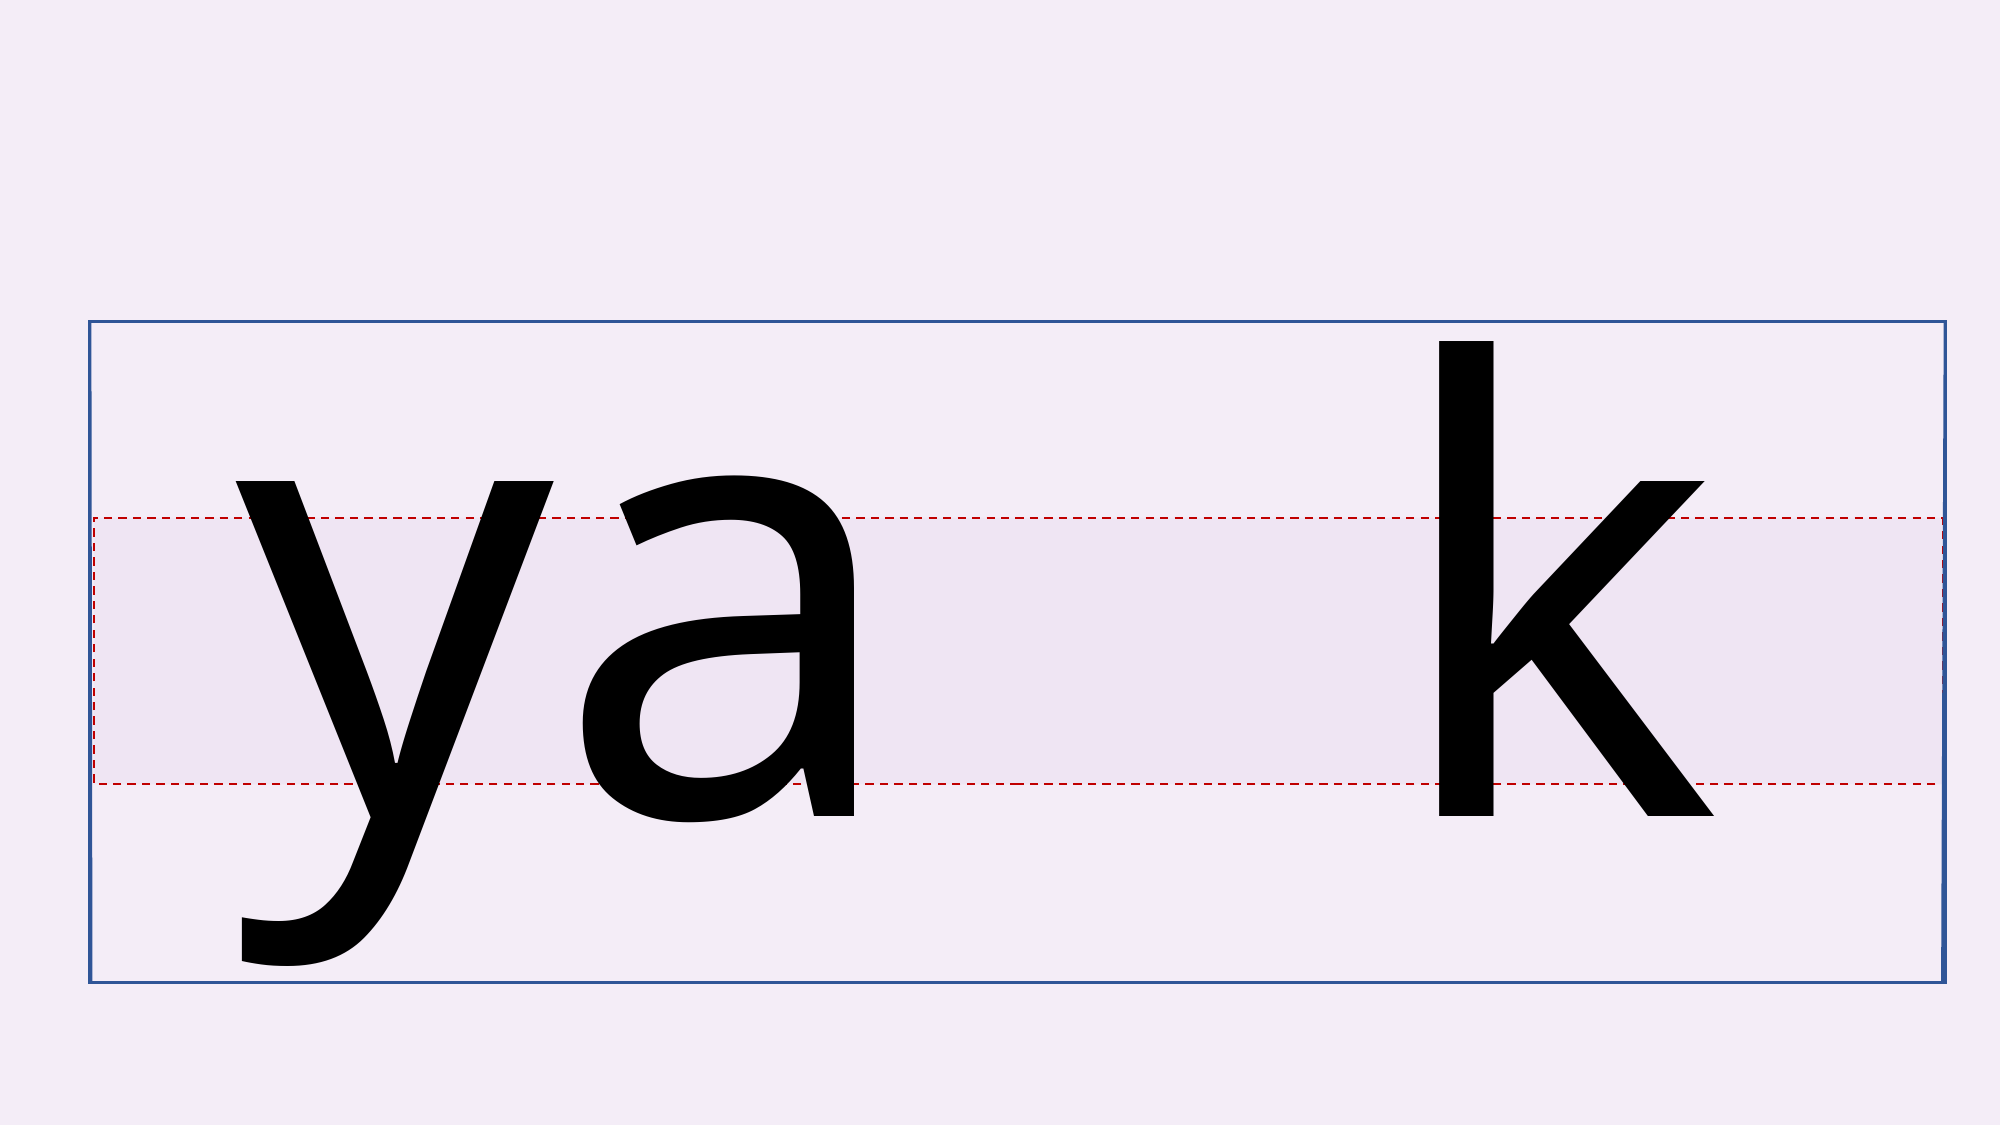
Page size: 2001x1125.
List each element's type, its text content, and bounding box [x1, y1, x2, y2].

text_box k [1371, 269, 2000, 1093]
subtitle ya [58, 269, 1371, 1048]
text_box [89, 321, 1946, 983]
